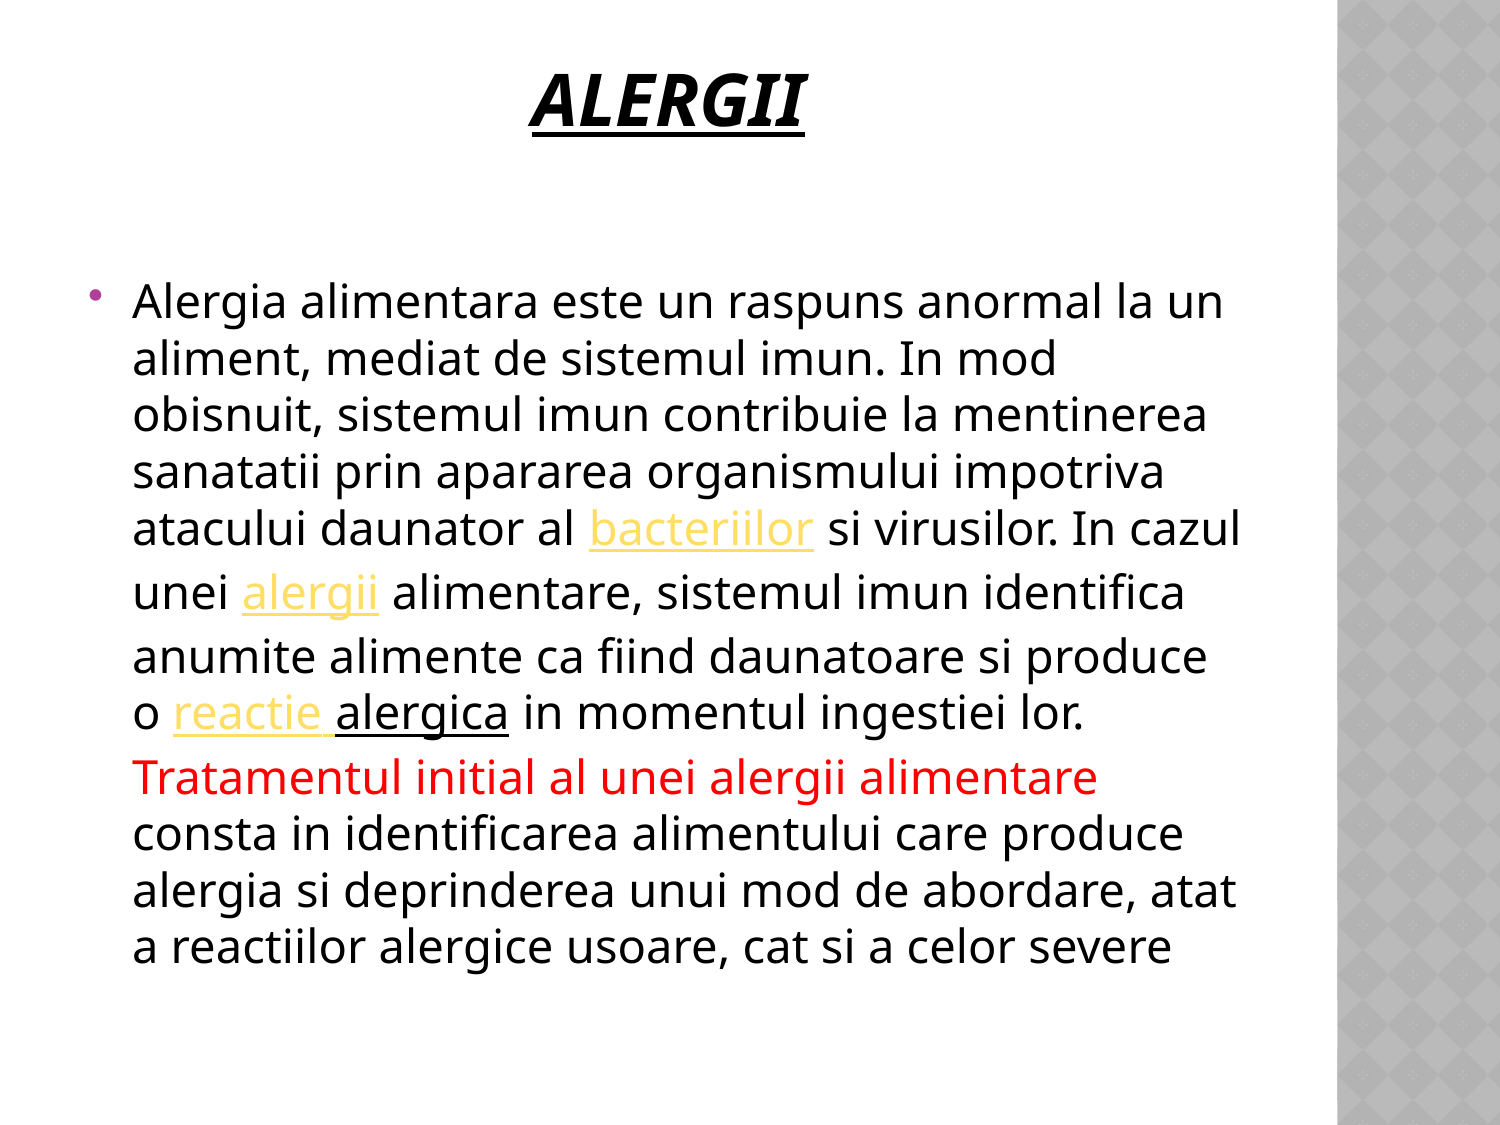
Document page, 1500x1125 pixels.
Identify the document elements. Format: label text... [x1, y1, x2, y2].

list Alergia alimentara este un raspuns anormal la un aliment, mediat de sistemul imun. In mod obisnuit, sistemul imun contribuie la mentinerea sanatatii prin apararea organismului impotriva atacului daunator al bacteriilor si virusilor. In cazul unei alergii alimentare, sistemul imun identifica anumite alimente ca fiind daunatoare si produce o reactie alergica in momentul ingestiei lor. Tratamentul initial al unei alergii alimentare consta in identificarea alimentului care produce alergia si deprinderea unui mod de abordare, atat a reactiilor alergice usoare, cat si a celor severe [75, 264, 1263, 1059]
title Alergii [75, 52, 1263, 240]
